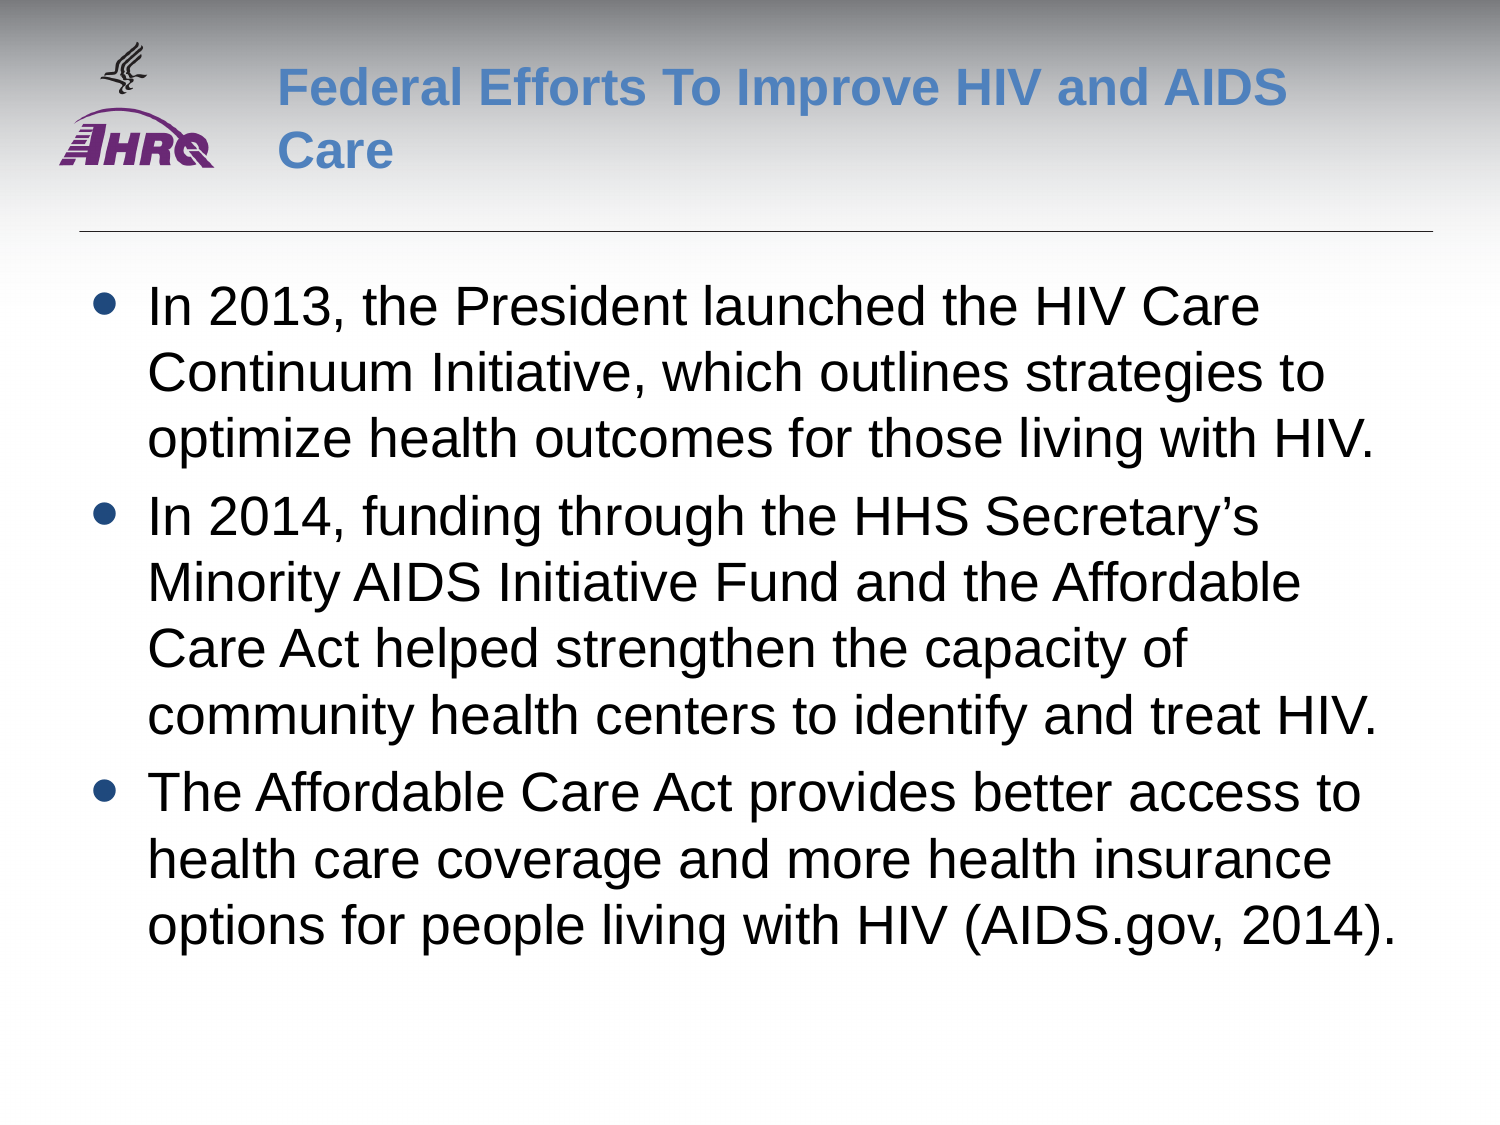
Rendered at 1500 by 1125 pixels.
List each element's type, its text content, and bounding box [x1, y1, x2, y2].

picture [0, 0, 1500, 1125]
title Federal Efforts To Improve HIV and AIDS Care [262, 45, 1425, 188]
list In 2013, the President launched the HIV Care Continuum Initiative, which outlines strategies to optimize health outcomes for those living with HIV. In 2014, funding through the HHS Secretary’s Minority AIDS Initiative Fund and the Affordable Care Act helped strengthen the capacity of community health centers to identify and treat HIV. The Affordable Care Act provides better access to health care coverage and more health insurance options for people living with HIV (AIDS.gov, 2014). [75, 262, 1425, 1005]
